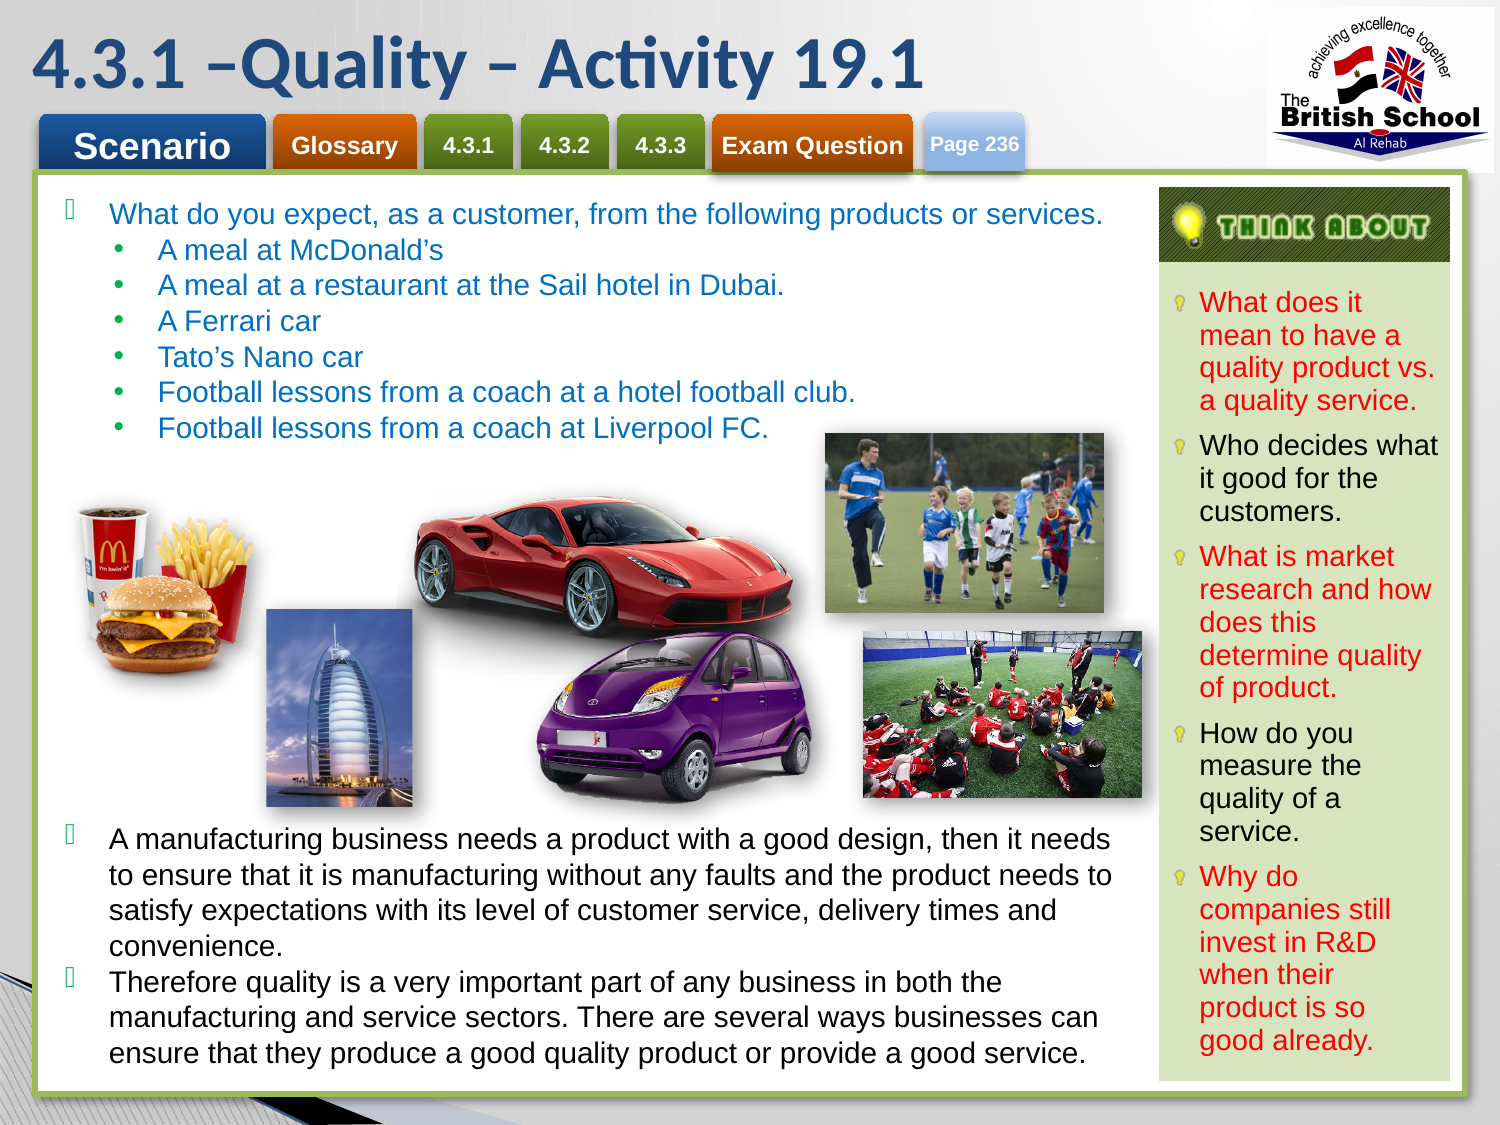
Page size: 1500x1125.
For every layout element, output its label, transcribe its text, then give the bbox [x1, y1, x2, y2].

picture [1170, 435, 1188, 456]
text_box Page 236 [924, 112, 1025, 172]
table_header [1159, 187, 1450, 262]
picture [824, 433, 1104, 613]
picture [265, 485, 813, 807]
title 4.3.1 –Quality – Activity 19.1 [17, 7, 1300, 110]
picture [1170, 722, 1188, 744]
picture [1267, 7, 1495, 173]
picture [863, 630, 1142, 798]
picture [1170, 546, 1188, 567]
table_cell What does it mean to have a quality product vs. a quality service. Who decides what it good for the customers. What is market research and how does this determine quality of product. How do you measure the quality of a service. Why do companies still invest in R&D when their product is so good already. [1159, 262, 1450, 1081]
text_box A manufacturing business needs a product with a good design, then it needs to ensure that it is manufacturing without any faults and the product needs to satisfy expectations with its level of customer service, delivery times and convenience. Therefore quality is a very important part of any business in both the manufacturing and service sectors. There are several ways businesses can ensure that they produce a good quality product or provide a good service. [49, 812, 1142, 1077]
picture [74, 505, 254, 700]
text_box What do you expect, as a customer, from the following products or services. A meal at McDonald’s A meal at a restaurant at the Sail hotel in Dubai. A Ferrari car Tato’s Nano car Football lessons from a coach at a hotel football club. Football lessons from a coach at Liverpool FC. [50, 187, 1144, 452]
picture [1171, 198, 1435, 255]
picture [281, 1114, 303, 1125]
picture [1170, 866, 1188, 887]
picture [1170, 291, 1188, 313]
